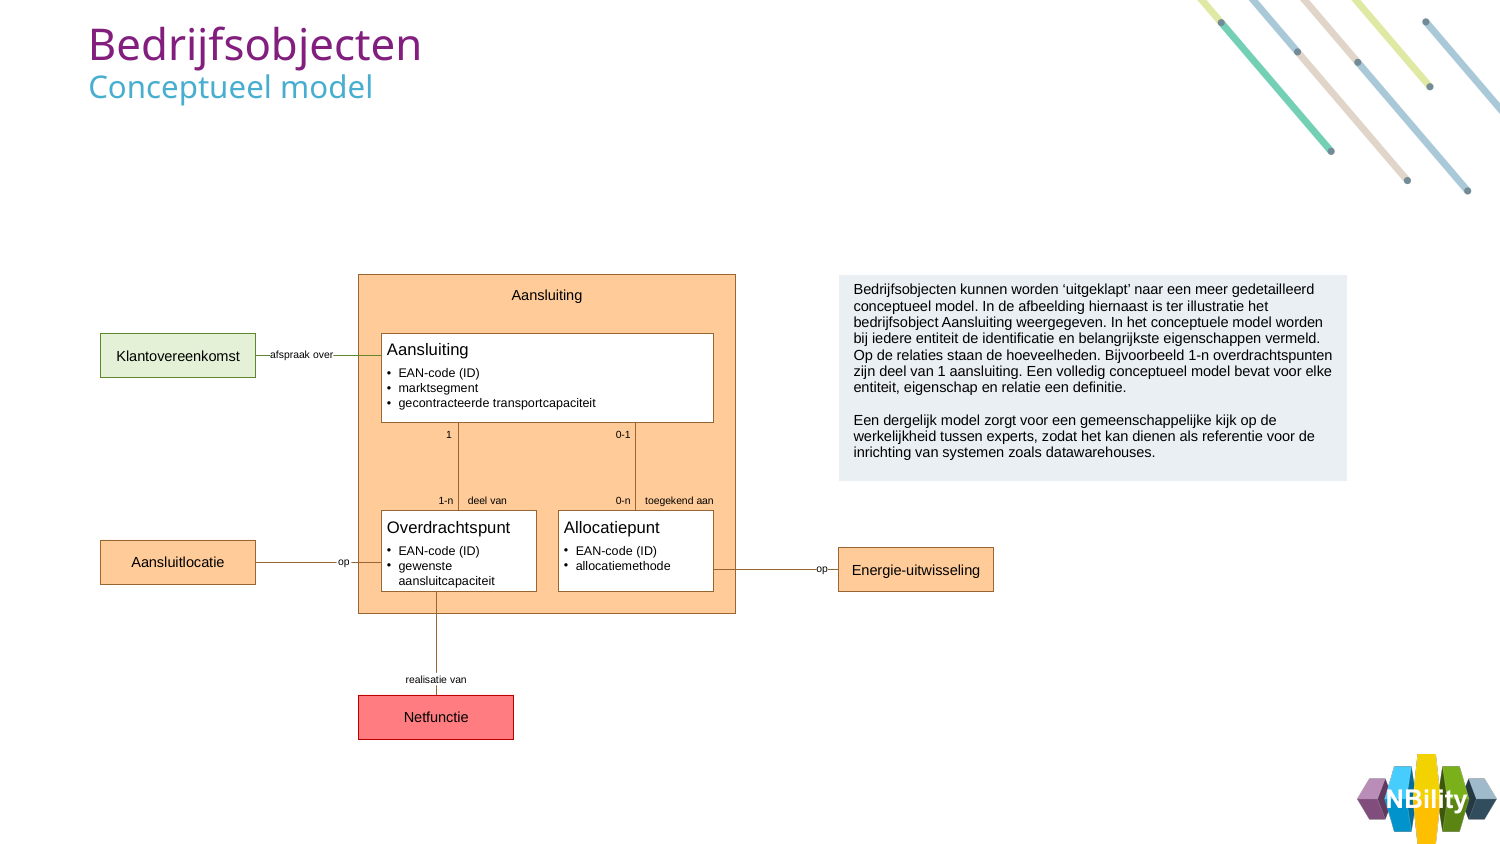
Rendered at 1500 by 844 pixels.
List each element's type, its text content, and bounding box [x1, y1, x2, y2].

text_box 0-1 [609, 422, 635, 447]
text_box Aansluiting [358, 563, 436, 615]
text_box Netfunctie [358, 694, 515, 740]
text_box op [816, 570, 828, 575]
text_box realisatie van [380, 672, 436, 686]
text_box afspraak over [270, 348, 334, 355]
picture [1357, 754, 1499, 844]
text_box afspraak over [270, 356, 334, 361]
text_box Allocatiepunt EAN-code (ID) allocatiemethode [557, 509, 714, 593]
text_box Conceptueel model [88, 59, 1221, 93]
text_box toegekend aan [639, 488, 721, 513]
text_box Bedrijfsobjecten [87, 25, 1500, 85]
text_box Aansluiting [358, 273, 736, 569]
text_box Aansluiting EAN-code (ID) marktsegment gecontracteerde transportcapaciteit [380, 332, 714, 423]
text_box 0-n [609, 488, 637, 513]
text_box deel van [462, 488, 514, 513]
text_box [0, 0, 1500, 844]
text_box op [336, 563, 352, 568]
text_box 1 [439, 422, 458, 447]
text_box op [816, 562, 828, 569]
text_box op [336, 554, 352, 562]
text_box realisatie van [437, 672, 492, 686]
table_header Bedrijfsobjecten kunnen worden ‘uitgeklapt’ naar een meer gedetailleerd conceptueel model. In de afbeelding hiernaast is ter illustratie het bedrijfsobject Aansluiting weergegeven. In het conceptuele model worden bij iedere entiteit de identificatie en belangrijkste eigenschappen vermeld. Op de relaties staan de hoeveelheden. Bijvoorbeeld 1-n overdrachtspunten zijn deel van 1 aansluiting. Een volledig conceptueel model bevat voor elke entiteit, eigenschap en relatie een definitie. Een dergelijk model zorgt voor een gemeenschappelijke kijk op de werkelijkheid tussen experts, zodat het kan dienen als referentie voor de inrichting van systemen zoals datawarehouses. [839, 275, 1347, 481]
text_box 1-n [432, 488, 460, 513]
text_box Energie-uitwisseling [838, 546, 995, 593]
text_box Overdrachtspunt EAN-code (ID) gewenste aansluitcapaciteit [380, 509, 537, 593]
text_box Aansluitlocatie [99, 539, 256, 585]
text_box Klantovereenkomst [99, 332, 256, 379]
text_box Aansluiting [437, 423, 736, 615]
